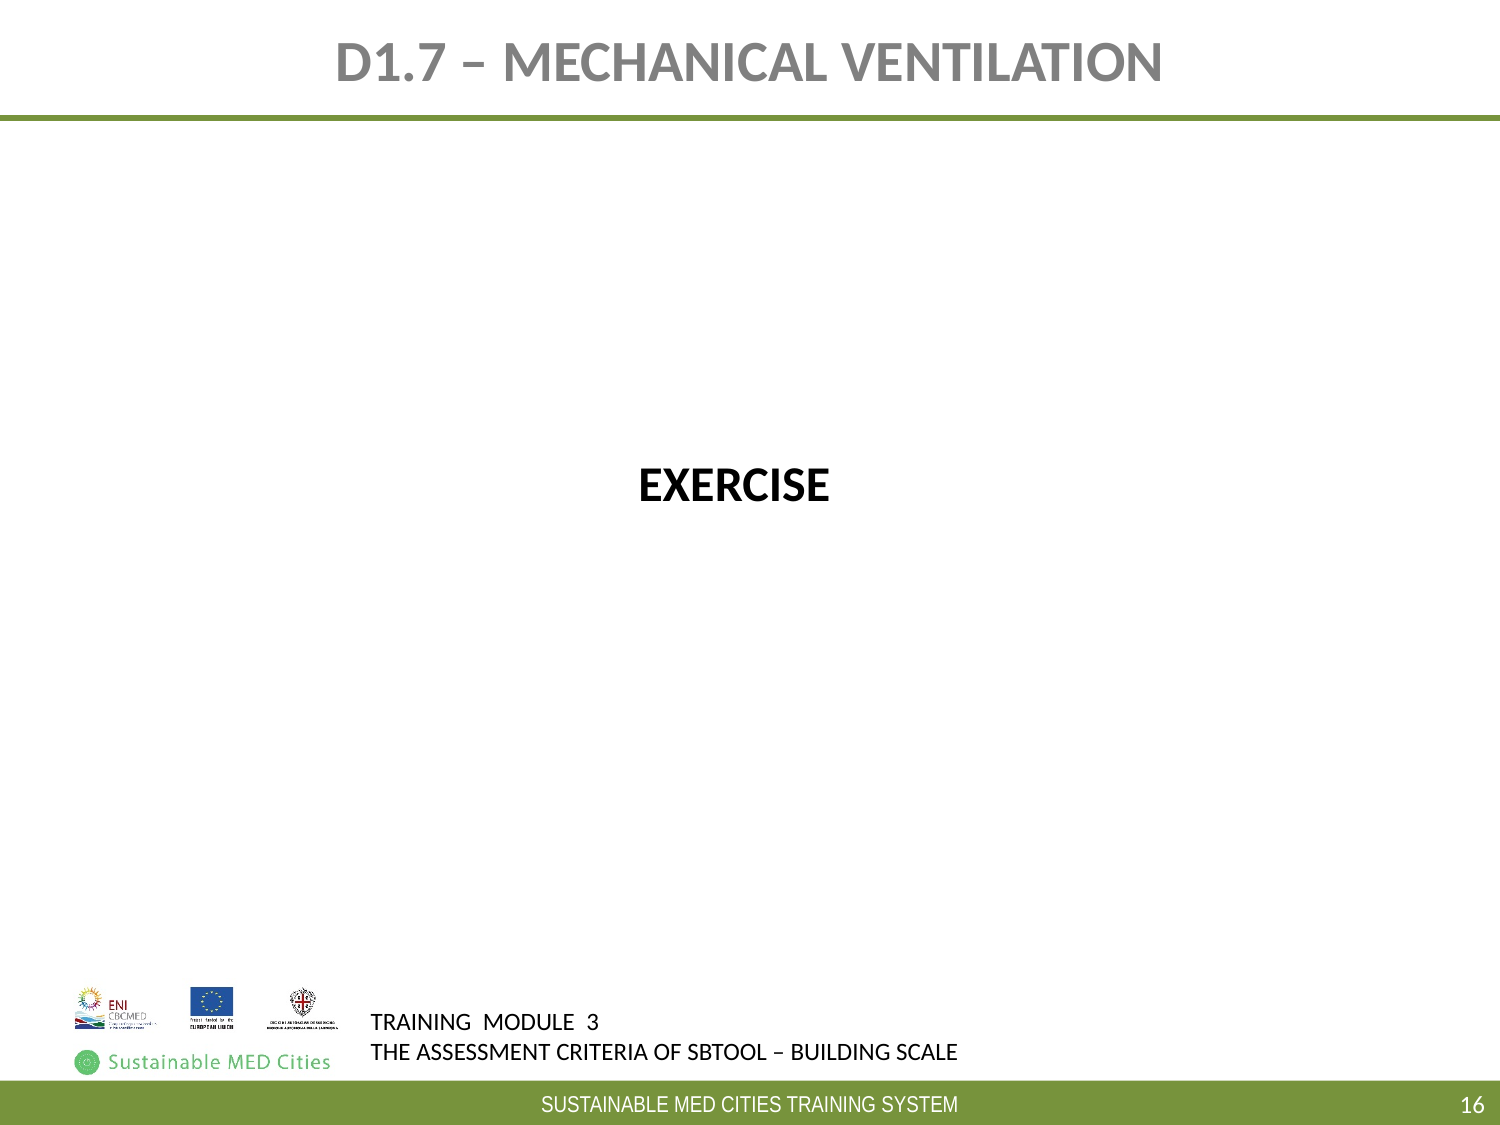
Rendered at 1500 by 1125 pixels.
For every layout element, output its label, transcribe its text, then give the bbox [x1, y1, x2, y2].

text_box D1.7 – MECHANICAL VENTILATION [0, 0, 1500, 117]
picture [62, 978, 356, 1080]
list EXERCISE [43, 163, 1425, 944]
slide_number 16 [1149, 1081, 1500, 1125]
